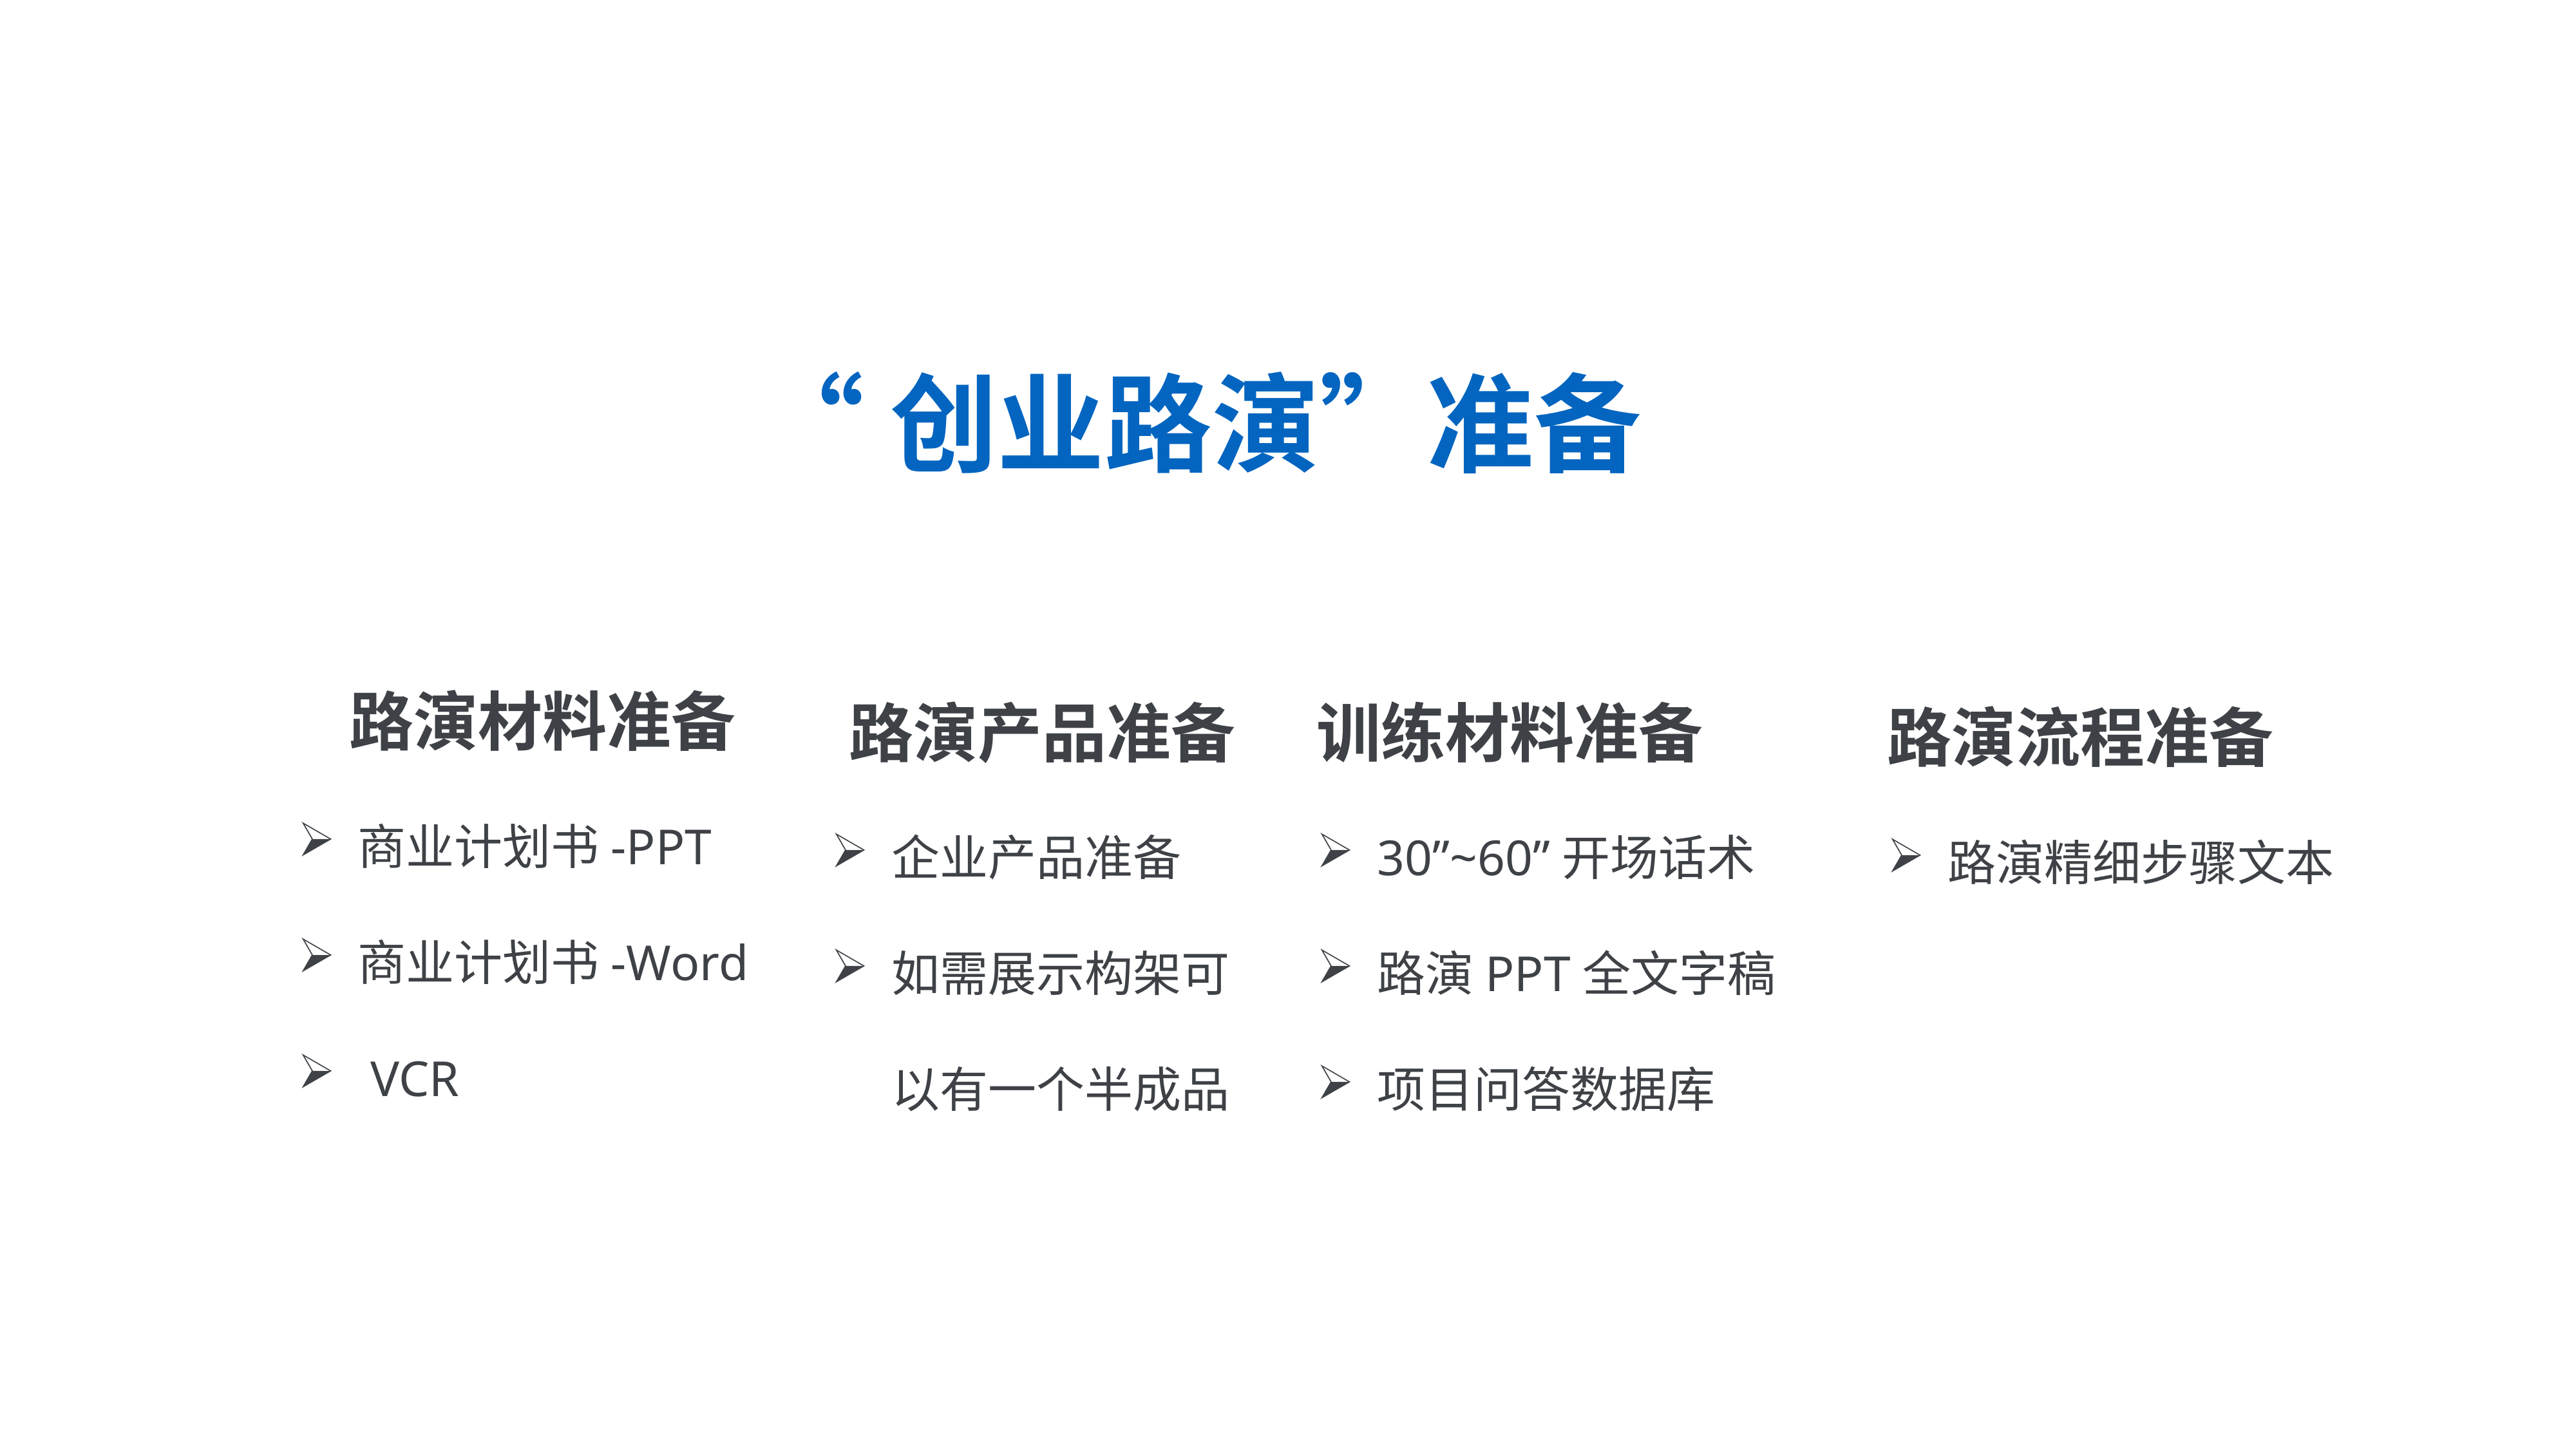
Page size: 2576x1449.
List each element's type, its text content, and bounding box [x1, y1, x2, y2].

text_box 路演流程准备 路演精细步骤文本 [1878, 615, 2403, 896]
text_box “创业路演”准备 [747, 352, 1652, 490]
text_box 路演材料准备 商业计划书-PPT 商业计划书-Word VCR [288, 638, 798, 1112]
text_box 训练材料准备 30”~60”开场话术 路演PPT全文字稿 项目问答数据库 [1307, 610, 1878, 1122]
text_box 路演产品准备 企业产品准备 如需展示构架可以有一个半成品 [821, 610, 1264, 1122]
